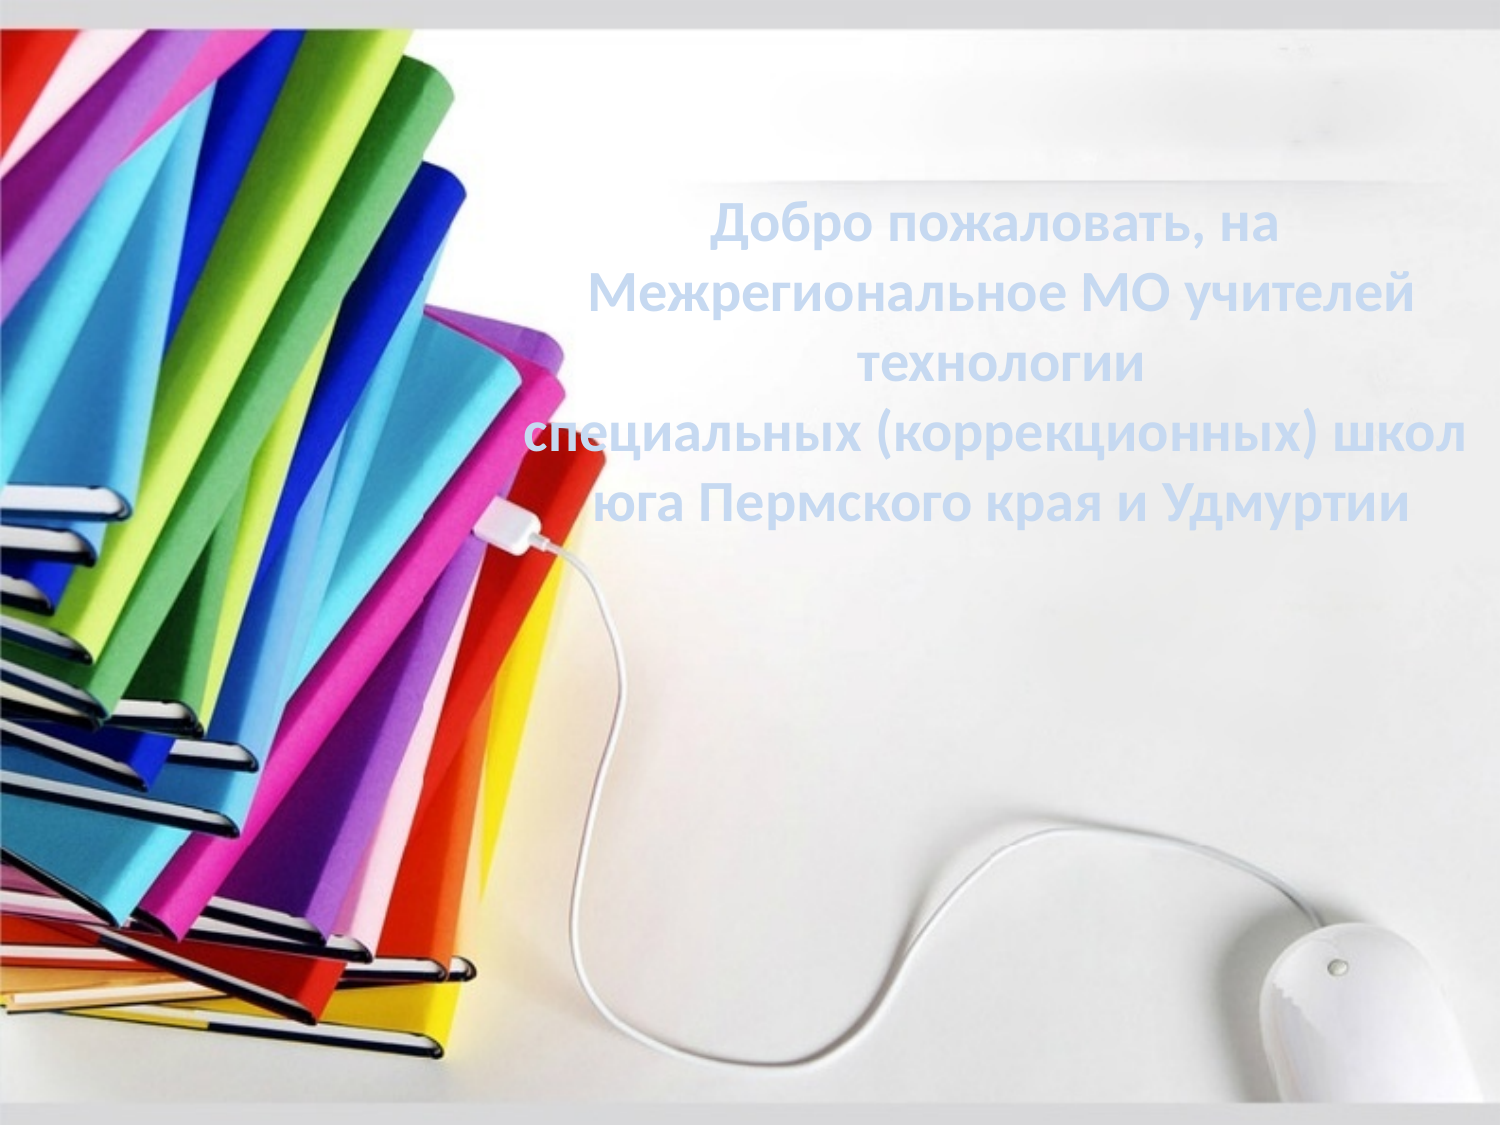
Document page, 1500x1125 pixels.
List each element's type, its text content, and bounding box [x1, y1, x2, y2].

text_box Добро пожаловать, на Межрегиональное МО учителей технологии специальных (коррекционных) школ юга Пермского края и Удмуртии [503, 175, 1500, 541]
picture [0, 0, 1500, 1125]
